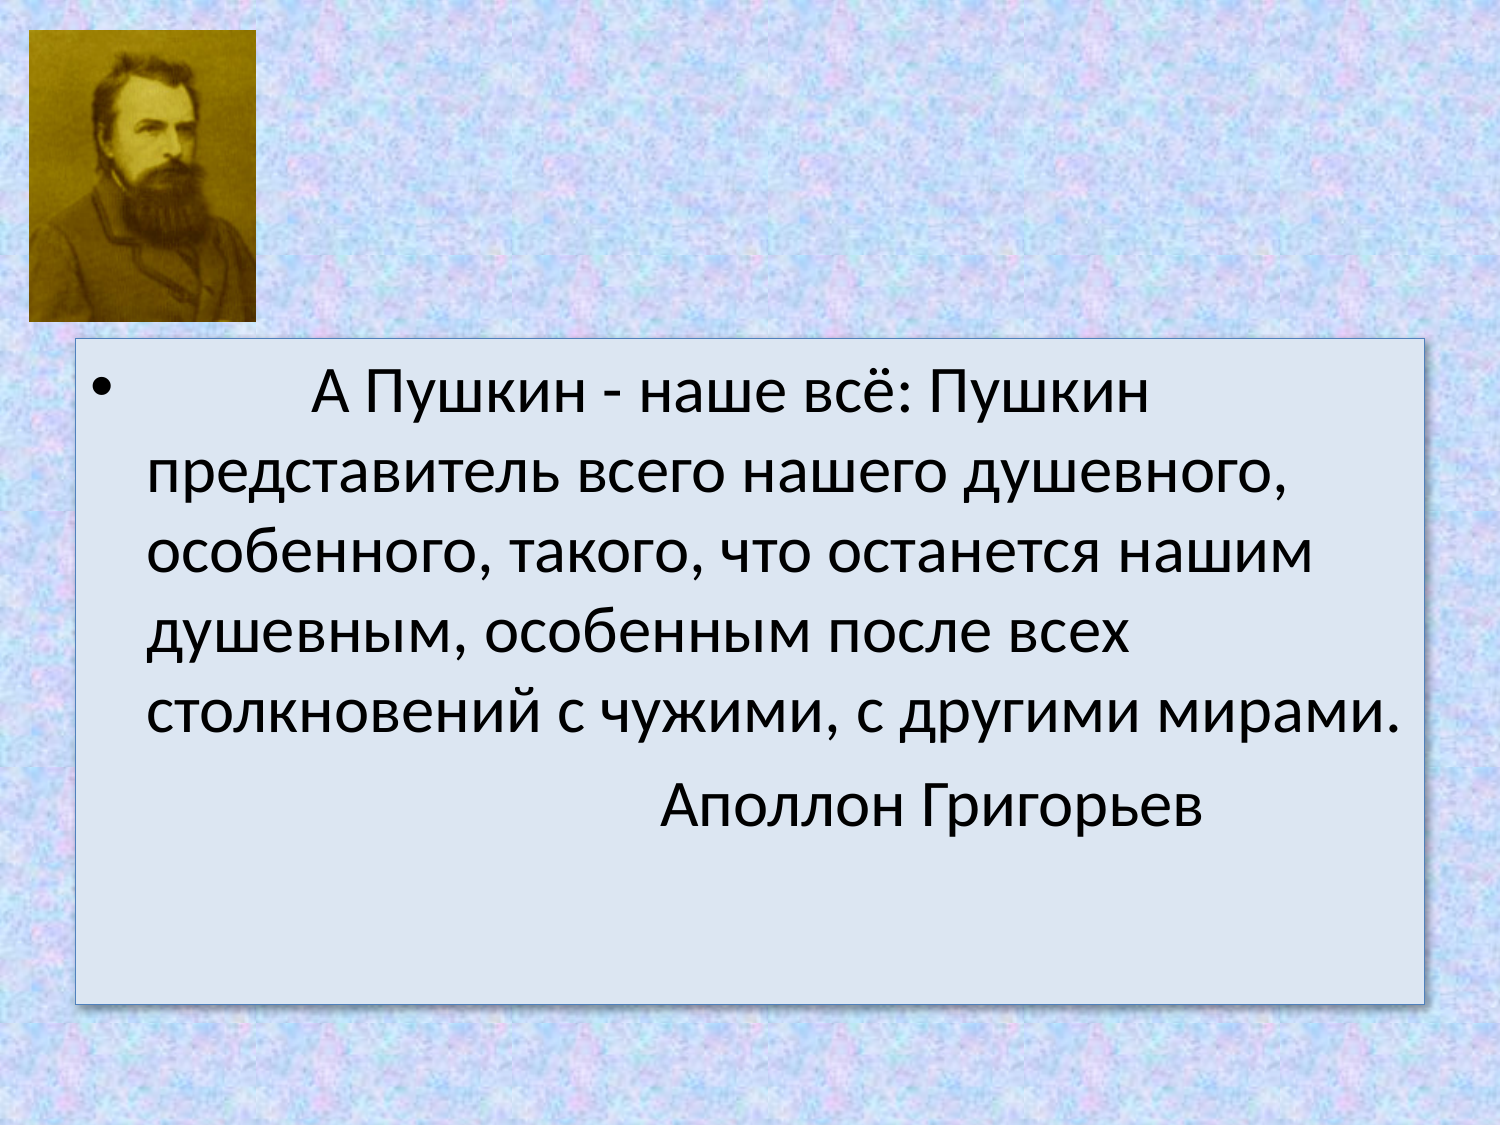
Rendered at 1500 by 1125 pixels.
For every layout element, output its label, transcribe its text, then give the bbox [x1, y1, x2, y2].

picture [0, 0, 1500, 1125]
list А Пушкин - наше всё: Пушкин представитель всего нашего душевного, особенного, такого, что останется нашим душевным, особенным после всех столкновений с чужими, с другими мирами. Аполлон Григорьев [75, 338, 1425, 1005]
